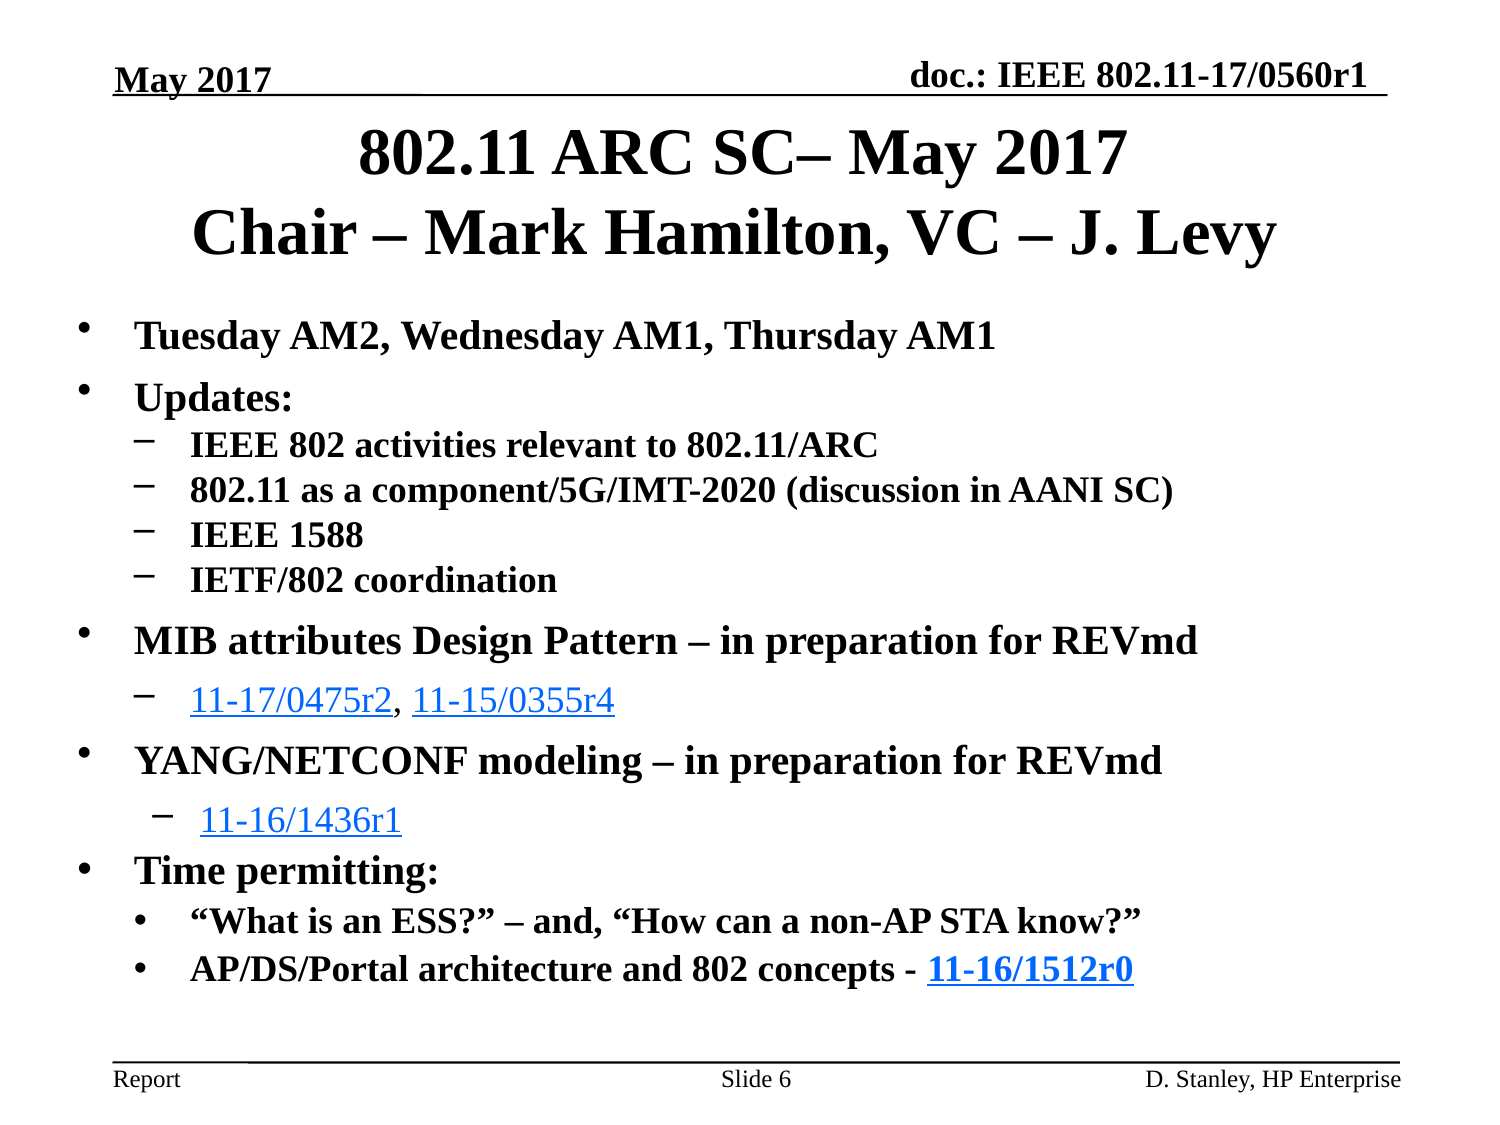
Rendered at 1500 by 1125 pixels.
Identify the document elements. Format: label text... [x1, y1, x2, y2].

title 802.11 ARC SC– May 2017 Chair – Mark Hamilton, VC – J. Levy [12, 137, 1475, 238]
list Tuesday AM2, Wednesday AM1, Thursday AM1 Updates: IEEE 802 activities relevant to 802.11/ARC 802.11 as a component/5G/IMT-2020 (discussion in AANI SC) IEEE 1588 IETF/802 coordination MIB attributes Design Pattern – in preparation for REVmd 11-17/0475r2, 11-15/0355r4 YANG/NETCONF modeling – in preparation for REVmd 11-16/1436r1 Time permitting: “What is an ESS?” – and, “How can a non-AP STA know?” AP/DS/Portal architecture and 802 concepts - 11-16/1512r0 [62, 299, 1488, 1088]
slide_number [114, 54, 274, 100]
footer D. Stanley, HP Enterprise [1110, 1062, 1402, 1093]
slide_number Slide 6 [712, 1062, 800, 1093]
